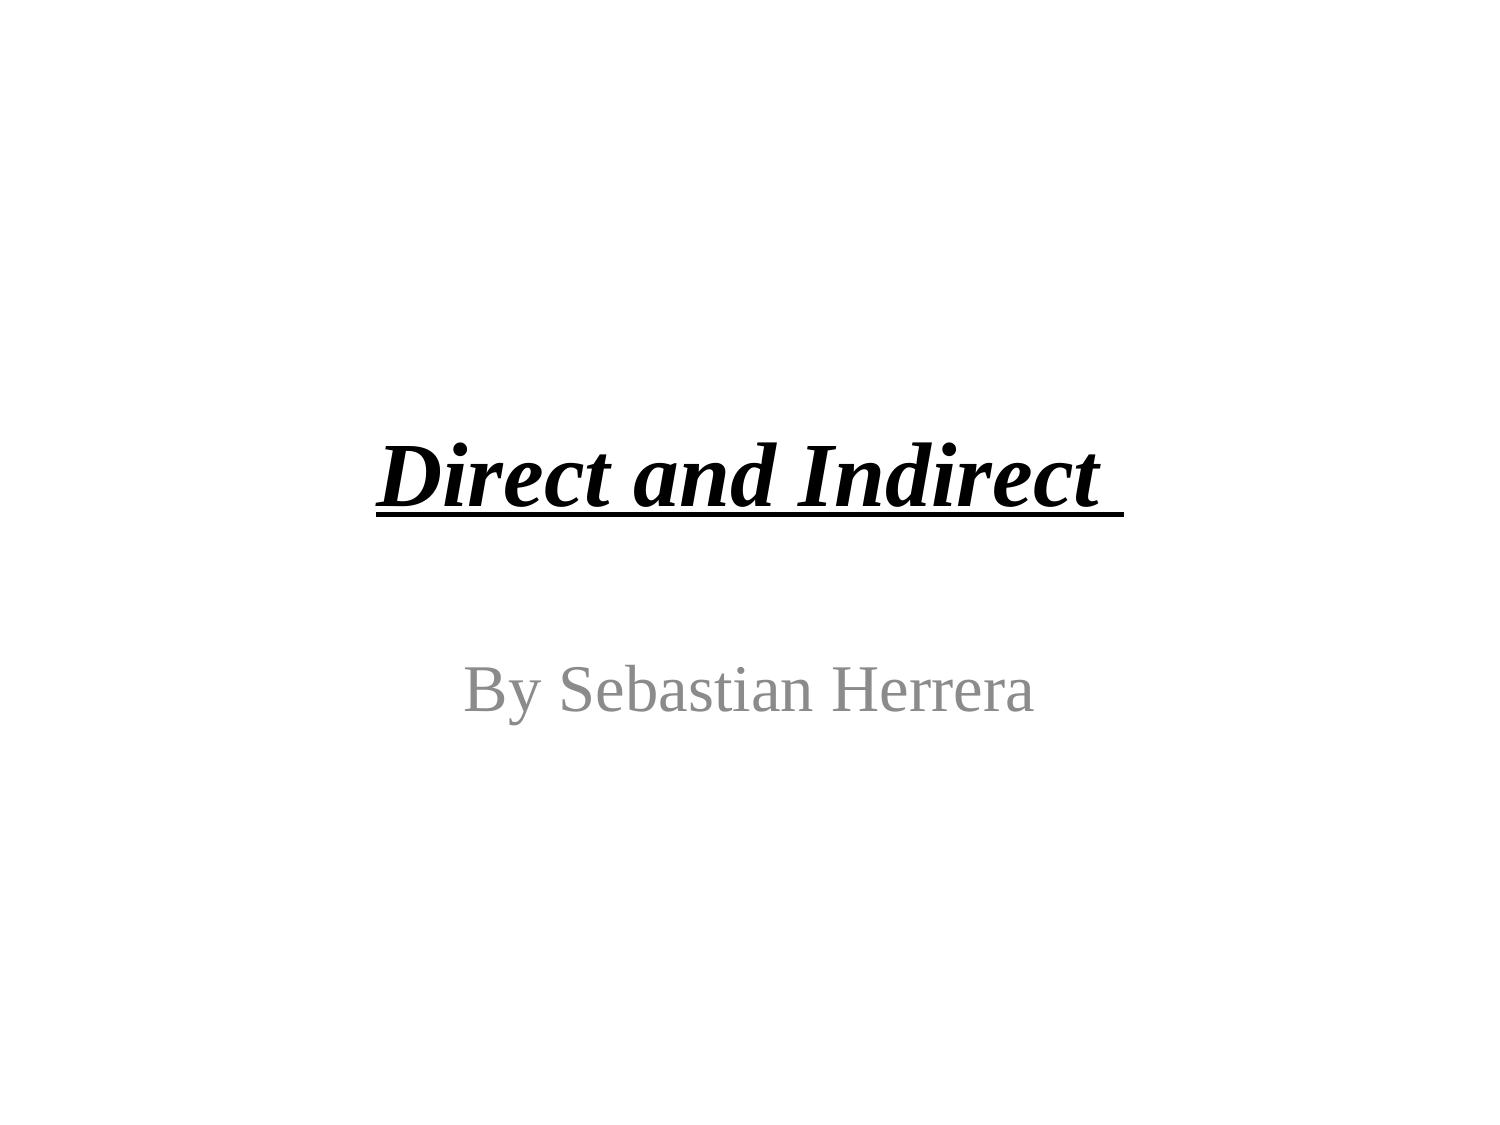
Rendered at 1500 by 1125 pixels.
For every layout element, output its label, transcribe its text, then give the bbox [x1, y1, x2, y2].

title Direct and Indirect [112, 349, 1388, 591]
subtitle By Sebastian Herrera [225, 637, 1275, 925]
